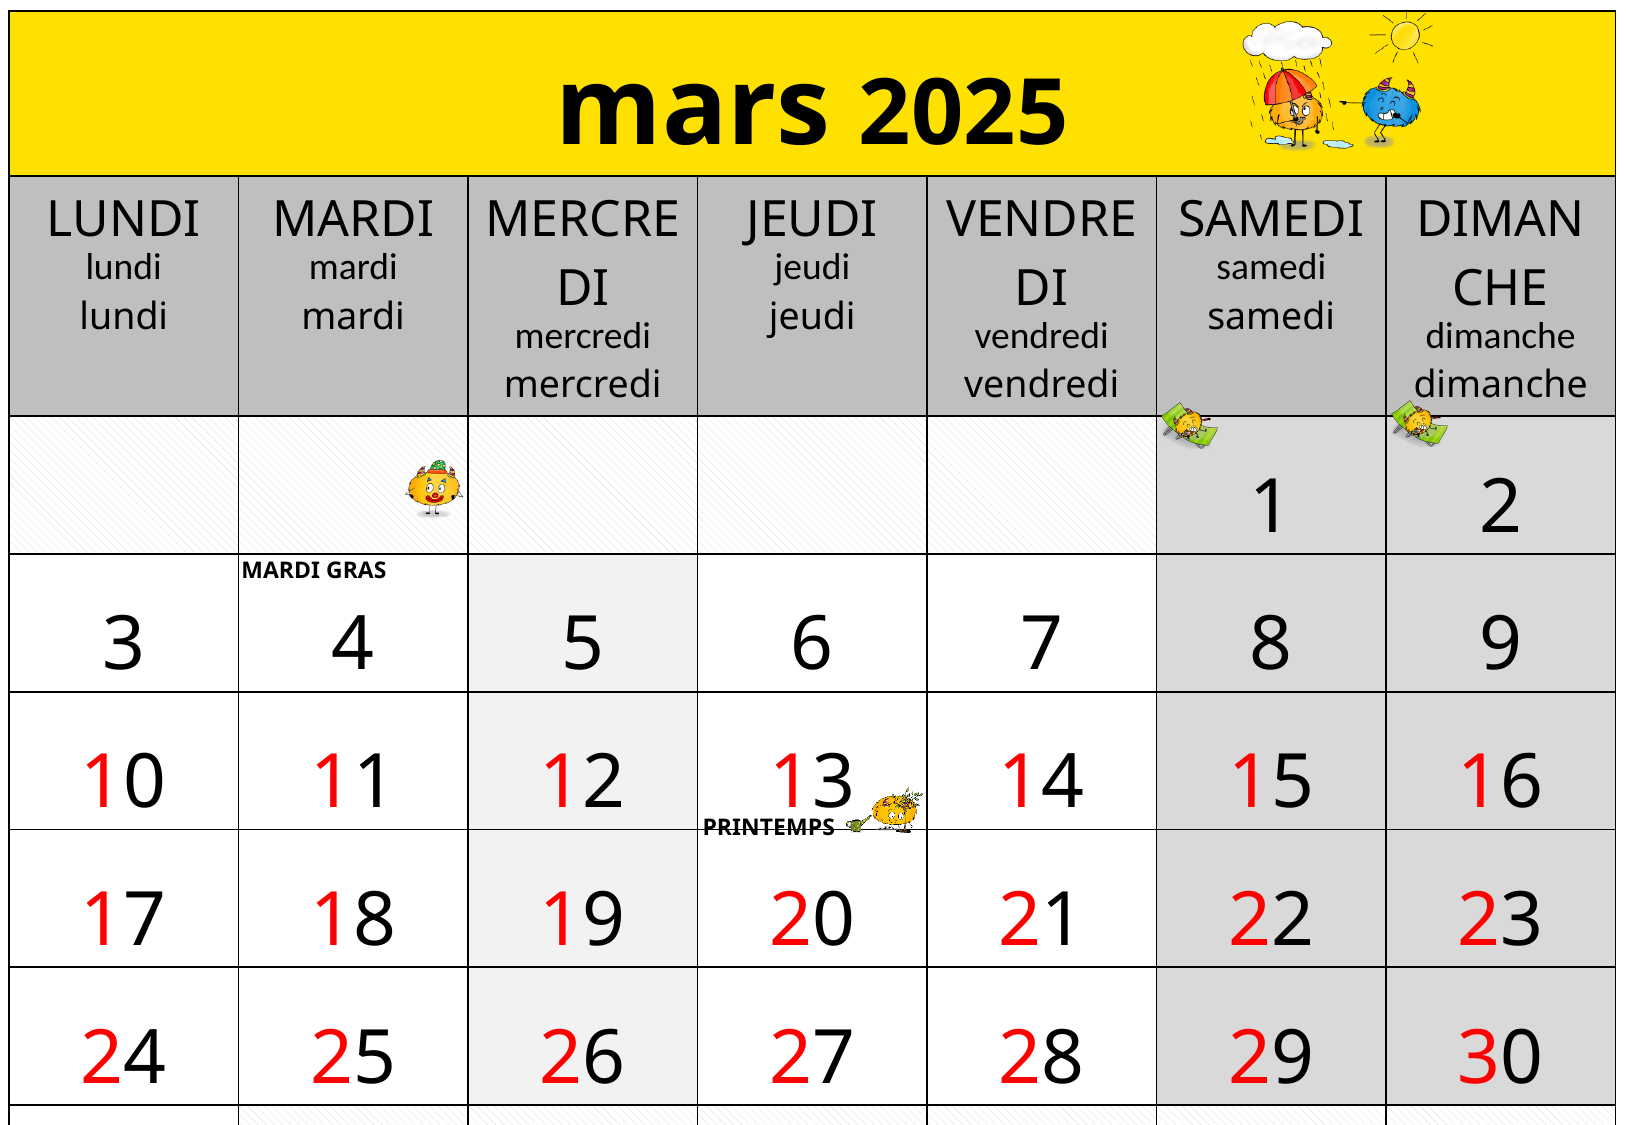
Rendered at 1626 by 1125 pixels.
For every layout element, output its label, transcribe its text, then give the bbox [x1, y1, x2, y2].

picture [389, 455, 479, 546]
table_cell 13 [698, 693, 926, 805]
table_cell 16 [1387, 693, 1615, 829]
table_cell MARDI mardi mardi [239, 177, 467, 415]
table_cell 8 [1157, 555, 1385, 691]
table_cell 1 [1157, 417, 1385, 553]
table_cell [928, 1106, 1156, 1125]
table_header mars 2025 [10, 12, 1615, 175]
picture [1240, 0, 1434, 152]
table_cell [1157, 1106, 1385, 1125]
table_cell MERCREDI mercredi mercredi [469, 177, 697, 415]
table_cell [469, 417, 697, 553]
table_cell 18 [239, 830, 467, 966]
table_cell DIMANCHE dimanche dimanche [1387, 177, 1615, 415]
table_cell 22 [1157, 830, 1385, 966]
table_cell 24 [10, 968, 238, 1104]
table_cell [698, 417, 926, 553]
table_cell 2 [1387, 417, 1615, 553]
table_cell [239, 1106, 467, 1125]
table_cell 27 [698, 968, 926, 1104]
table_cell 11 [239, 693, 467, 829]
table_cell 30 [1387, 968, 1615, 1104]
table_cell 14 [928, 693, 1156, 829]
table_cell 19 [469, 830, 697, 966]
table_cell VENDREDI vendredi vendredi [928, 177, 1156, 415]
table_cell 23 [1387, 830, 1615, 966]
table_cell 31 [10, 1106, 238, 1125]
text_box PRINTEMPS [687, 805, 894, 848]
table_cell [469, 1106, 697, 1125]
table_cell [239, 417, 467, 548]
table_cell [698, 1106, 926, 1125]
picture [845, 787, 924, 833]
table_cell LUNDI lundi lundi [10, 177, 238, 415]
table_cell 17 [10, 830, 238, 966]
table_cell 28 [928, 968, 1156, 1104]
table_cell SAMEDI samedi samedi [1157, 177, 1385, 415]
table_cell JEUDI jeudi jeudi [698, 177, 926, 415]
table_cell 26 [469, 968, 697, 1104]
picture [1390, 400, 1449, 448]
table_cell [1387, 1106, 1615, 1125]
text_box MARDI GRAS [226, 548, 428, 591]
table_cell 10 [10, 693, 238, 829]
picture [1160, 402, 1219, 449]
table_cell 15 [1157, 693, 1385, 829]
table_cell [10, 417, 238, 553]
table_cell 25 [239, 968, 467, 1104]
table_cell 21 [928, 830, 1156, 966]
table_cell 6 [698, 555, 926, 691]
table_cell 5 [469, 555, 697, 691]
table_cell 3 [10, 555, 238, 691]
table_cell 12 [469, 693, 697, 829]
table_cell 20 [698, 839, 926, 966]
table_cell 7 [928, 555, 1156, 691]
table_cell 4 [239, 555, 467, 691]
table_cell [928, 417, 1156, 553]
table_cell 9 [1387, 555, 1615, 691]
table_cell 29 [1157, 968, 1385, 1104]
